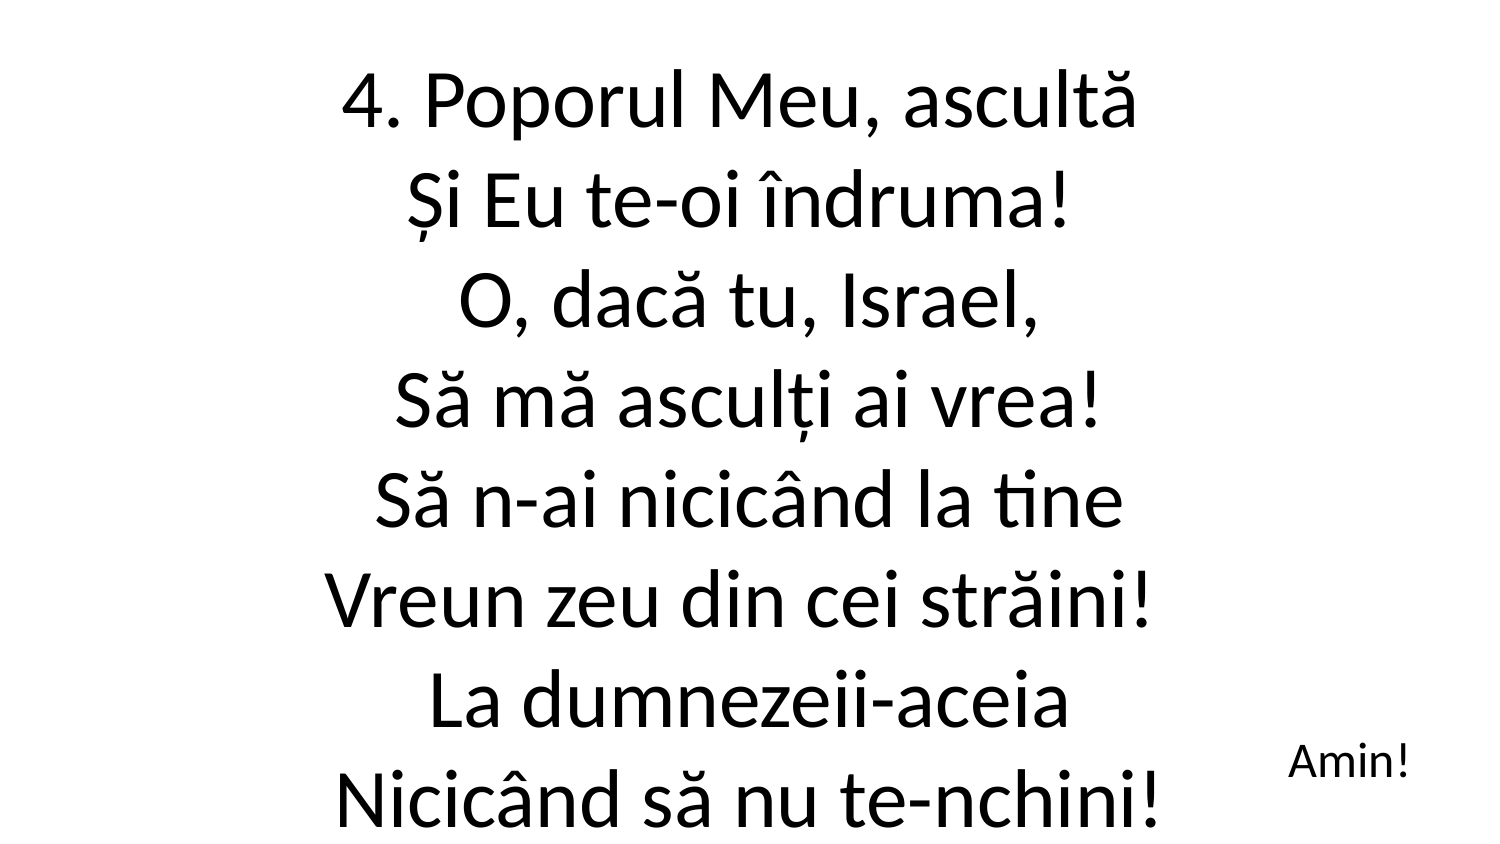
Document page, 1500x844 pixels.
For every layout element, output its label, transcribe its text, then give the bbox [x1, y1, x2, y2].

text_box 4. Poporul Meu, ascultă Și Eu te-oi îndruma! O, dacă tu, Israel, Să mă asculți ai vrea! Să n-ai nicicând la tine Vreun zeu din cei străini! La dumnezeii-aceia Nicicând să nu te-nchini! [309, 0, 1190, 844]
text_box Amin! [1273, 674, 1427, 795]
